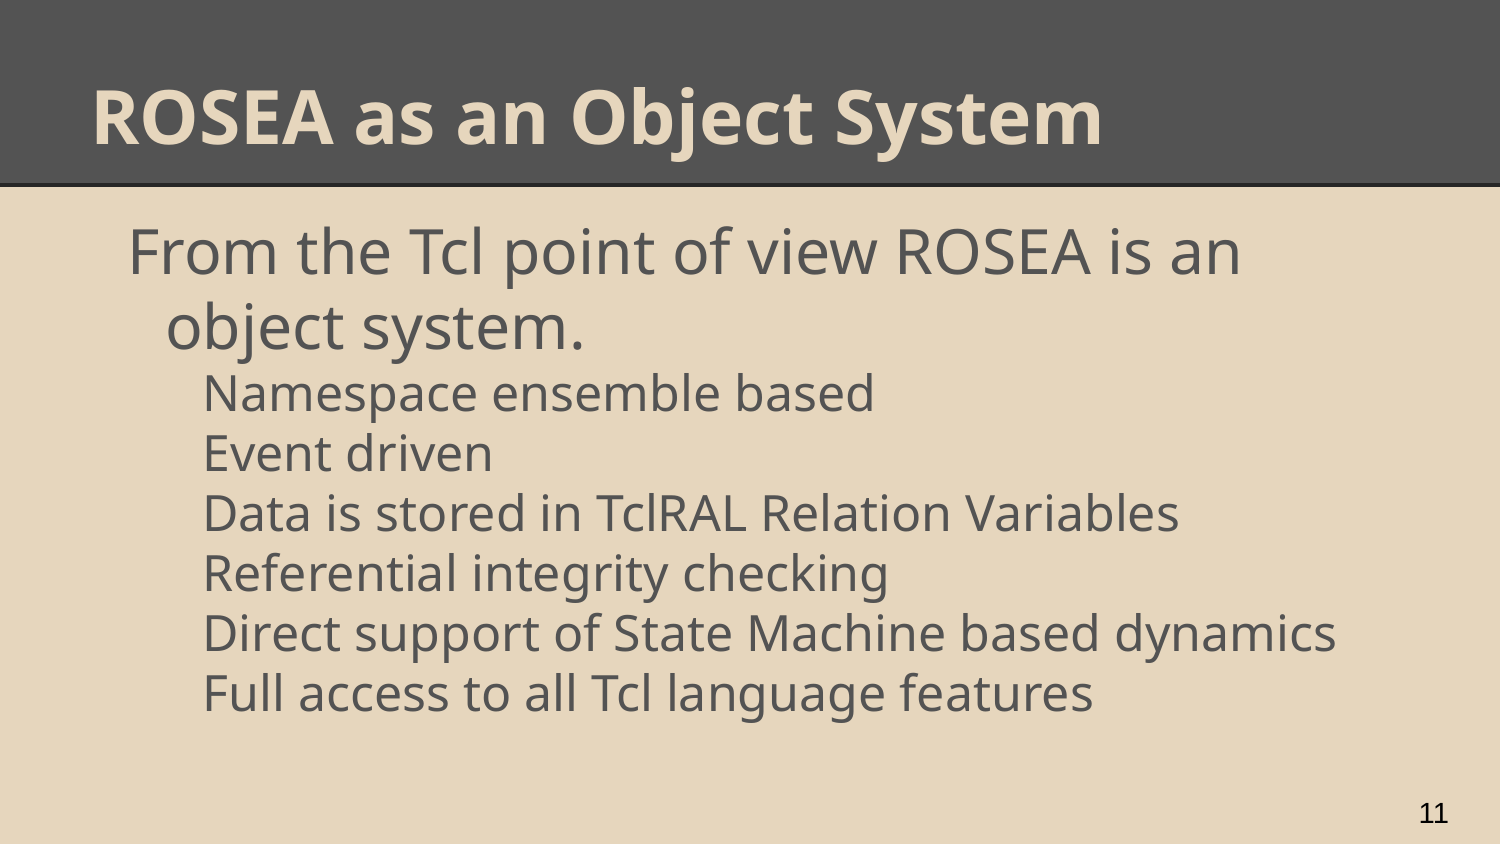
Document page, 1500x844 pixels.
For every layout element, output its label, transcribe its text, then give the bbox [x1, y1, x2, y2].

title ROSEA as an Object System [75, 33, 1425, 175]
list From the Tcl point of view ROSEA is an object system. Namespace ensemble based Event driven Data is stored in TclRAL Relation Variables Referential integrity checking Direct support of State Machine based dynamics Full access to all Tcl language features [75, 196, 1425, 808]
slide_number ‹#› [1403, 779, 1494, 844]
